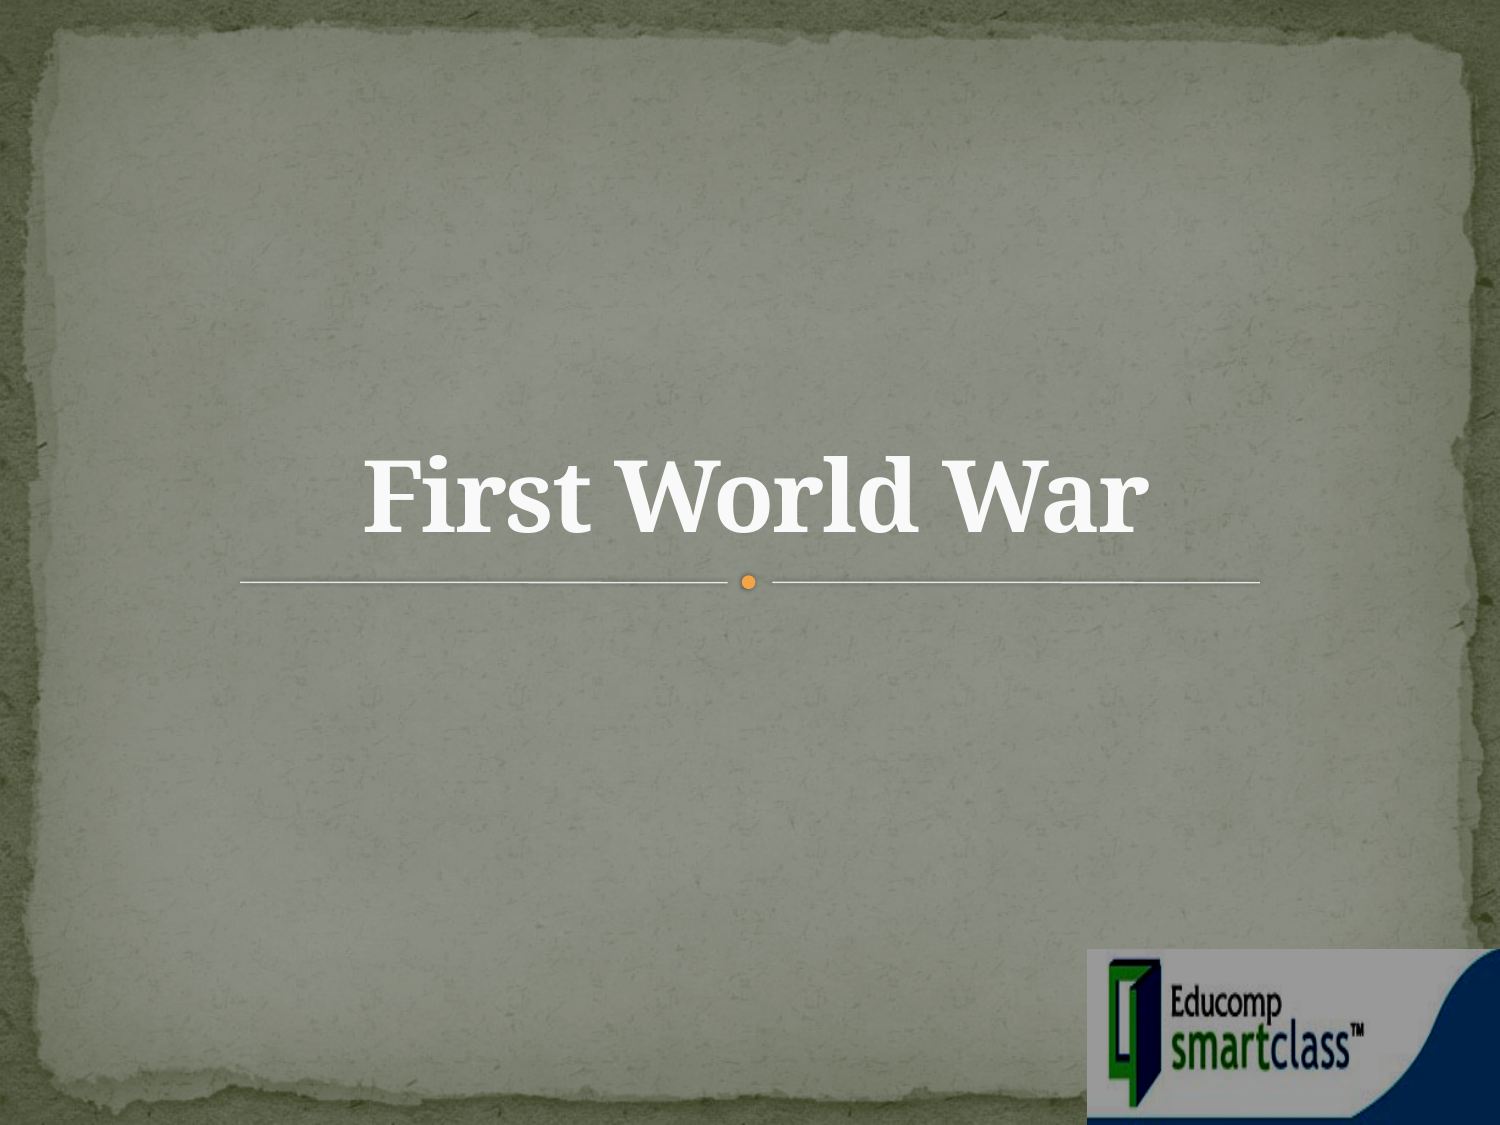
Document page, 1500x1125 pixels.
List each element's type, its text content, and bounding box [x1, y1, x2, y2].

title First World War [74, 235, 1438, 561]
picture [1087, 949, 1500, 1125]
